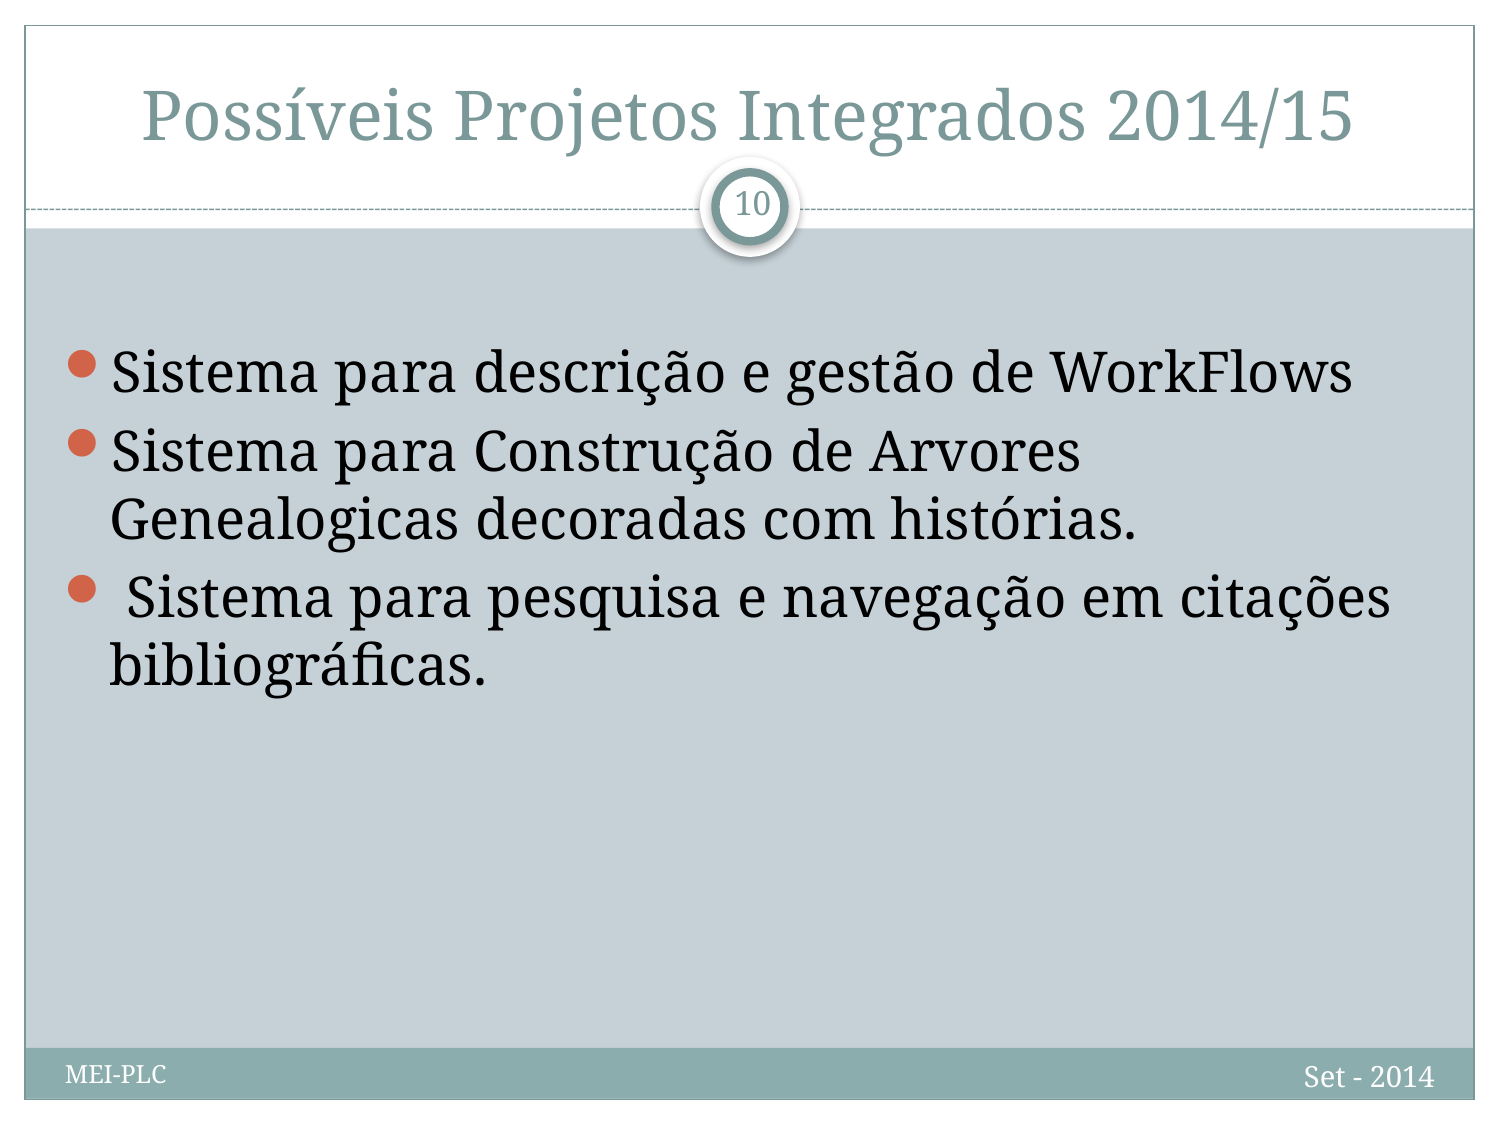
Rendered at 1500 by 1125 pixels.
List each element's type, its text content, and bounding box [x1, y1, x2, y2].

slide_number 11 [715, 168, 791, 241]
list Sistema para descrição e gestão de WorkFlows Sistema para Construção de Arvores Genealogicas decoradas com histórias. Sistema para pesquisa e navegação em citações bibliográficas. [49, 250, 1445, 1001]
title Possíveis Projetos Integrados 2014/15 [49, 37, 1450, 162]
footer MEI-PLC [50, 1051, 638, 1112]
slide_number Set - 2014 [950, 1050, 1450, 1111]
